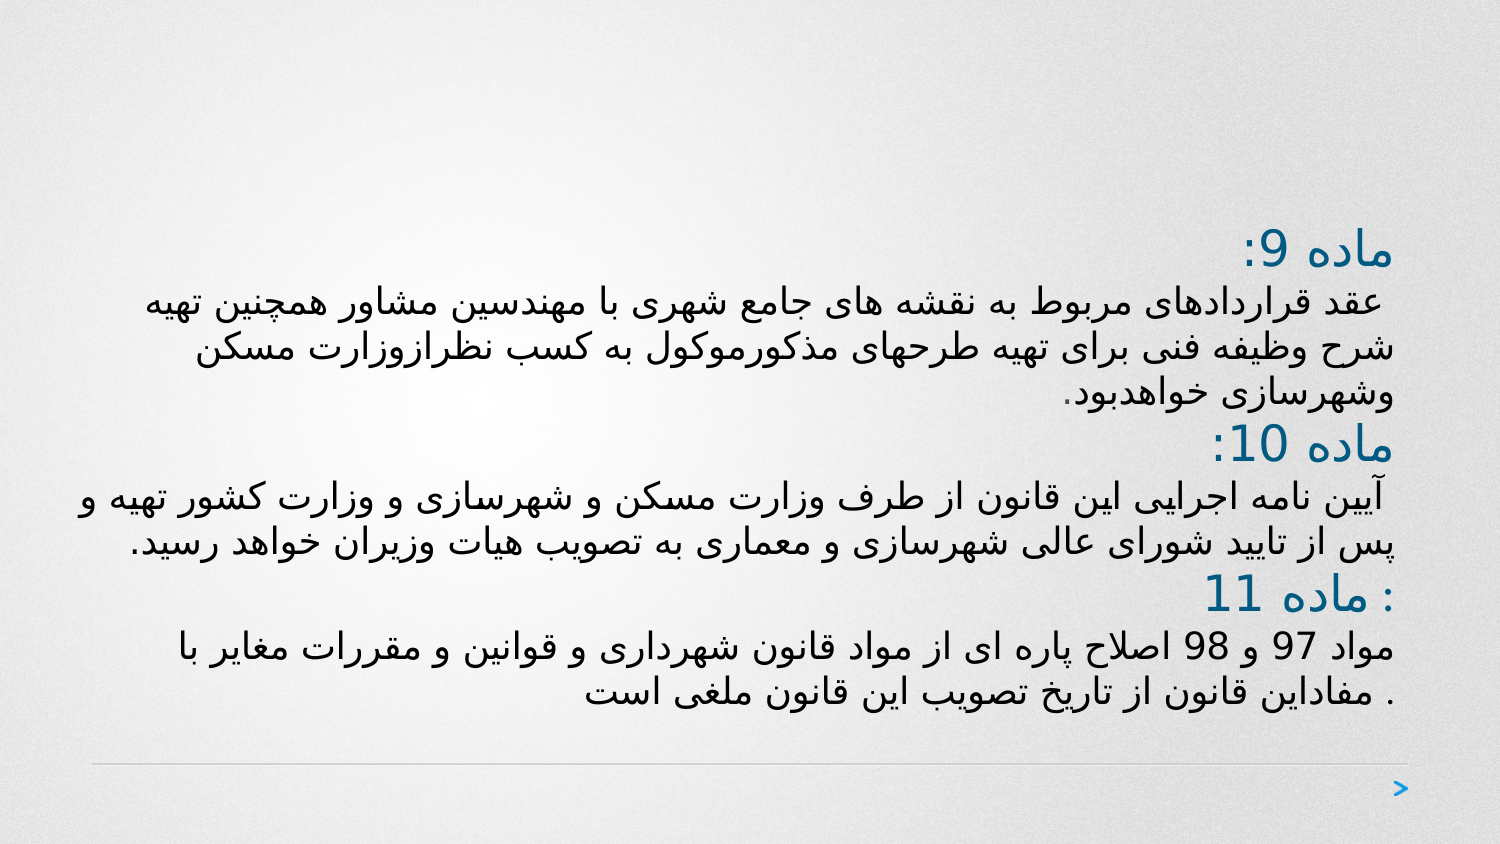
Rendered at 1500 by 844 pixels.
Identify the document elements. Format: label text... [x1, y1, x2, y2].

picture [0, 0, 1500, 844]
subtitle ماده 9: عقد قراردادهای مربوط به نقشه های جامع شهری با مهندسین مشاور همچنین تهیه شرح وظیفه فنی برای تهیه طرحهای مذکورموکول به کسب نظرازوزارت مسکن وشهرسازی خواهدبود. ماده 10: آیین نامه اجرایی این قانون از طرف وزارت مسکن و شهرسازی و وزارت کشور تهیه و پس از تایید شورای عالی شهرسازی و معماری به تصویب هیات وزیران خواهد رسید. ماده 11 : مواد 97 و 98 اصلاح پاره ای از مواد قانون شهرداری و قوانین و مقررات مغایر با مفاداین قانون از تاریخ تصویب این قانون ملغی است . [64, 209, 1411, 679]
